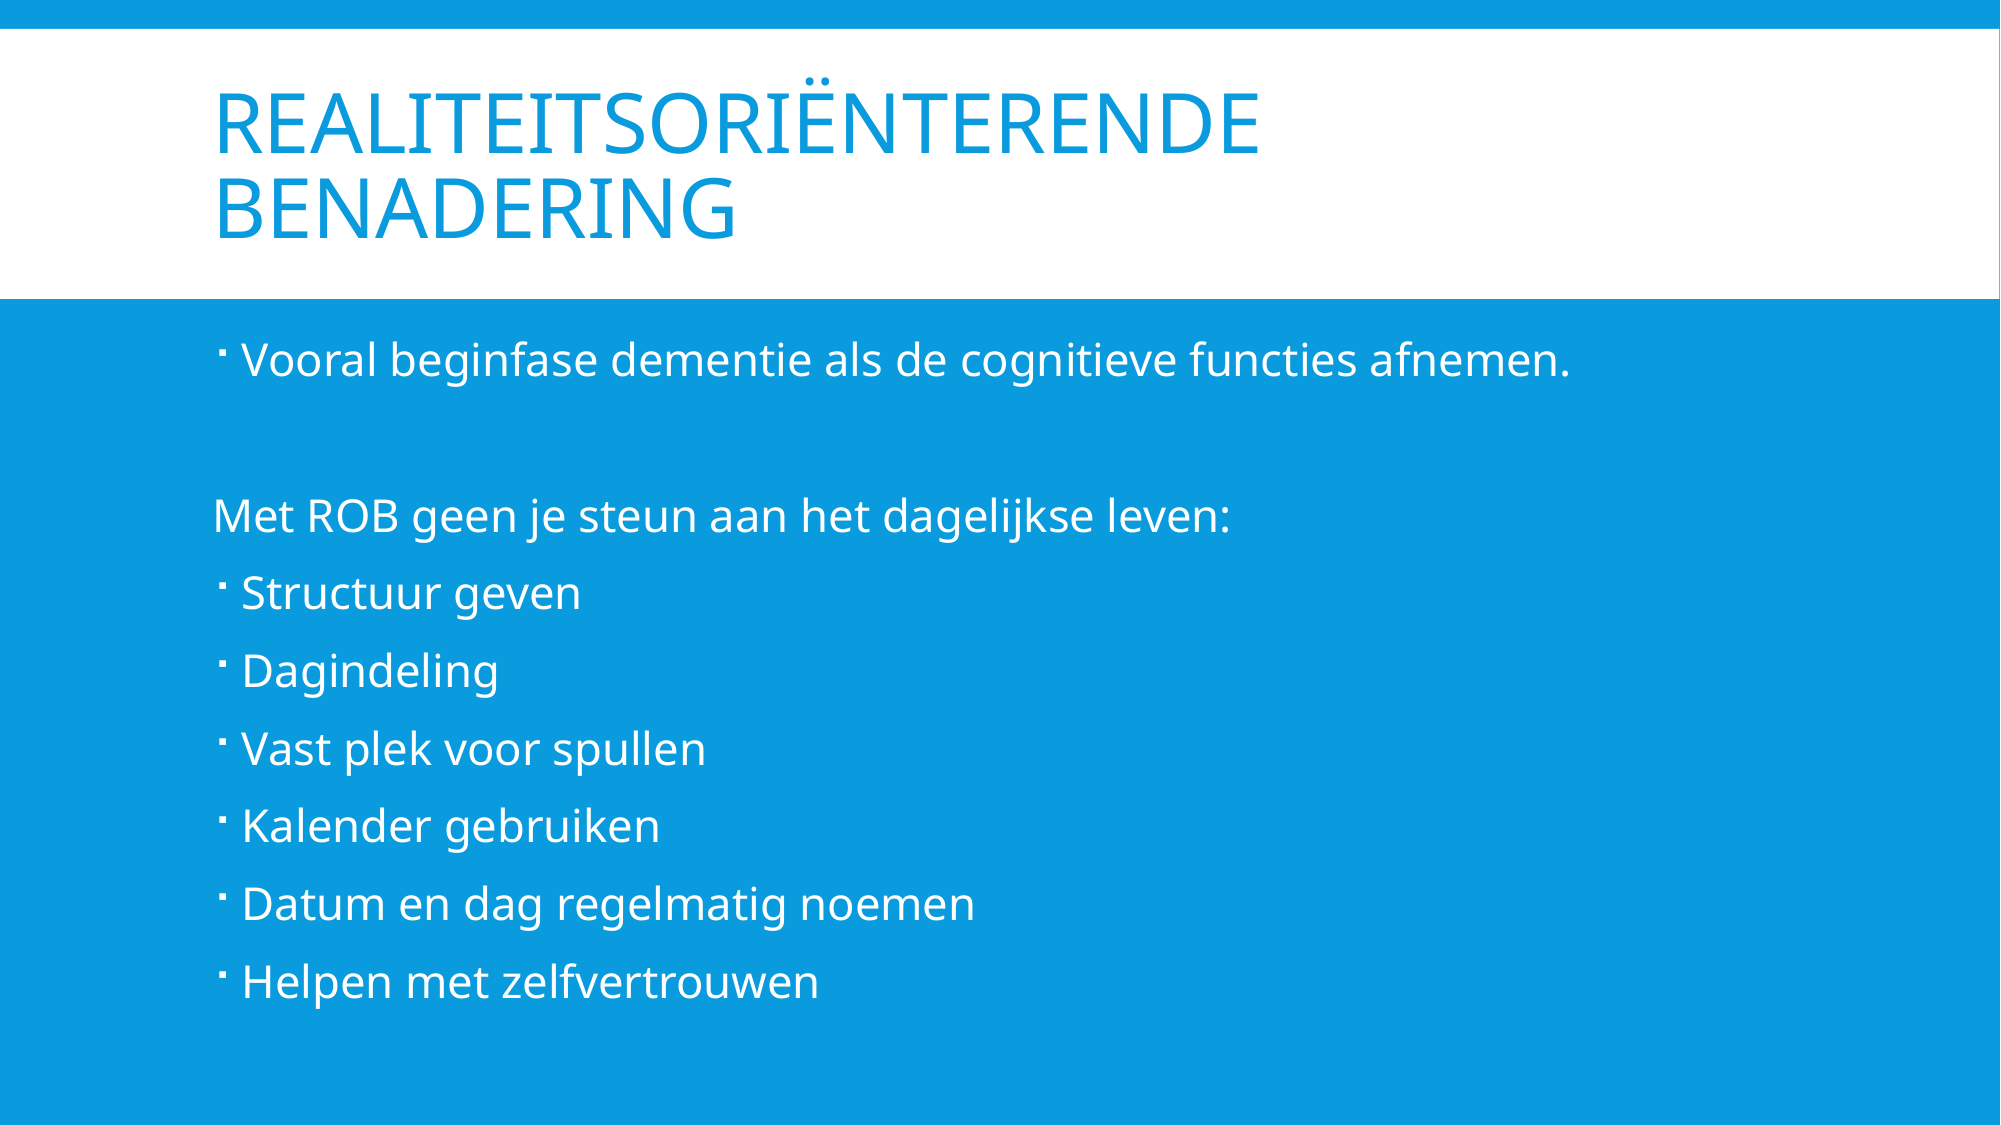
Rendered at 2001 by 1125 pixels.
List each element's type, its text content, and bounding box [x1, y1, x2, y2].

list Vooral beginfase dementie als de cognitieve functies afnemen. Met ROB geen je steun aan het dagelijkse leven: Structuur geven Dagindeling Vast plek voor spullen Kalender gebruiken Datum en dag regelmatig noemen Helpen met zelfvertrouwen [197, 329, 1803, 1020]
title Realiteitsoriënterende benadering [197, 46, 1803, 295]
